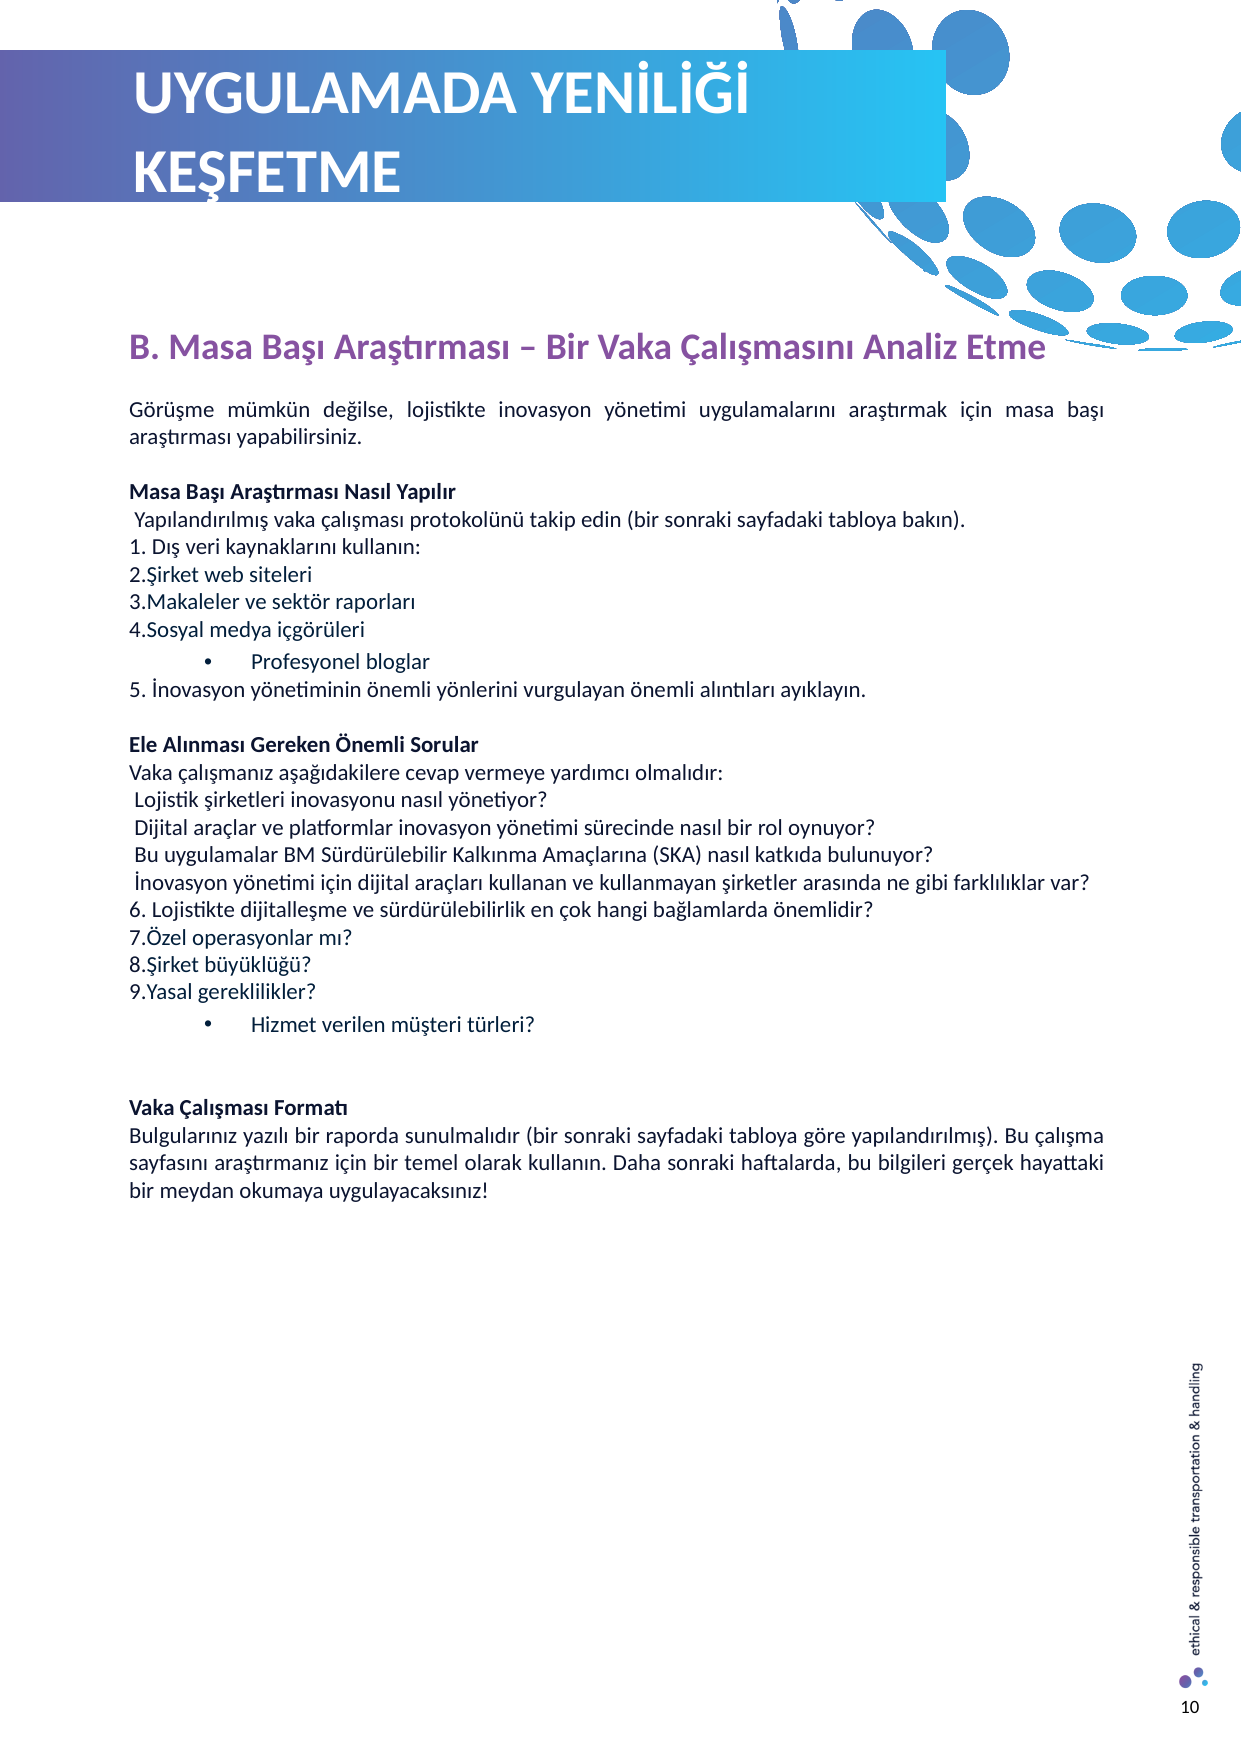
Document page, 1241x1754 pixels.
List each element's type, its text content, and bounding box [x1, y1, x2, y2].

picture [1179, 1357, 1217, 1680]
text_box [946, 256, 1008, 299]
text_box [788, 0, 800, 4]
list B. Masa Başı Araştırması – Bir Vaka Çalışmasını Analiz Etme Görüşme mümkün değilse, lojistikte inovasyon yönetimi uygulamalarını araştırmak için masa başı araştırması yapabilirsiniz. Masa Başı Araştırması Nasıl Yapılır Yapılandırılmış vaka çalışması protokolünü takip edin (bir sonraki sayfadaki tabloya bakın). Dış veri kaynaklarını kullanın: Şirket web siteleri Makaleler ve sektör raporları Sosyal medya içgörüleri Profesyonel bloglar İnovasyon yönetiminin önemli yönlerini vurgulayan önemli alıntıları ayıklayın. Ele Alınması Gereken Önemli Sorular Vaka çalışmanız aşağıdakilere cevap vermeye yardımcı olmalıdır: Lojistik şirketleri inovasyonu nasıl yönetiyor? Dijital araçlar ve platformlar inovasyon yönetimi sürecinde nasıl bir rol oynuyor? Bu uygulamalar BM Sürdürülebilir Kalkınma Amaçlarına (SKA) nasıl katkıda bulunuyor? İnovasyon yönetimi için dijital araçları kullanan ve kullanmayan şirketler arasında ne gibi farklılıklar var? Lojistikte dijitalleşme ve sürdürülebilirlik en çok hangi bağlamlarda önemlidir? Özel operasyonlar mı? Şirket büyüklüğü? Yasal gereklilikler? Hizmet verilen müşteri türleri? Vaka Çalışması Formatı Bulgularınız yazılı bir raporda sunulmalıdır (bir sonraki sayfadaki tabloya göre yapılandırılmış). Bu çalışma sayfasını araştırmanız için bir temel olarak kullanın. Daha sonraki haftalarda, bu bilgileri gerçek hayattaki bir meydan okumaya uygulayacaksınız! [114, 314, 1121, 1411]
text_box [963, 196, 1036, 257]
text_box [1026, 270, 1094, 312]
text_box [946, 114, 970, 181]
text_box [932, 10, 1010, 95]
text_box [1174, 321, 1233, 343]
text_box [852, 9, 913, 50]
text_box [888, 202, 949, 243]
text_box [1213, 340, 1241, 348]
slide_number 10 [1153, 1676, 1215, 1736]
text_box [855, 202, 939, 276]
text_box [1220, 270, 1241, 306]
text_box [1167, 200, 1240, 258]
text_box [945, 285, 999, 316]
text_box [1221, 112, 1241, 172]
text_box [1059, 203, 1137, 263]
text_box [1065, 339, 1117, 349]
text_box [1086, 323, 1149, 345]
text_box [1009, 310, 1069, 336]
text_box [779, 6, 799, 50]
text_box [1121, 276, 1188, 316]
list UYGULAMADA YENİLİĞİ KEŞFETME [0, 50, 946, 202]
